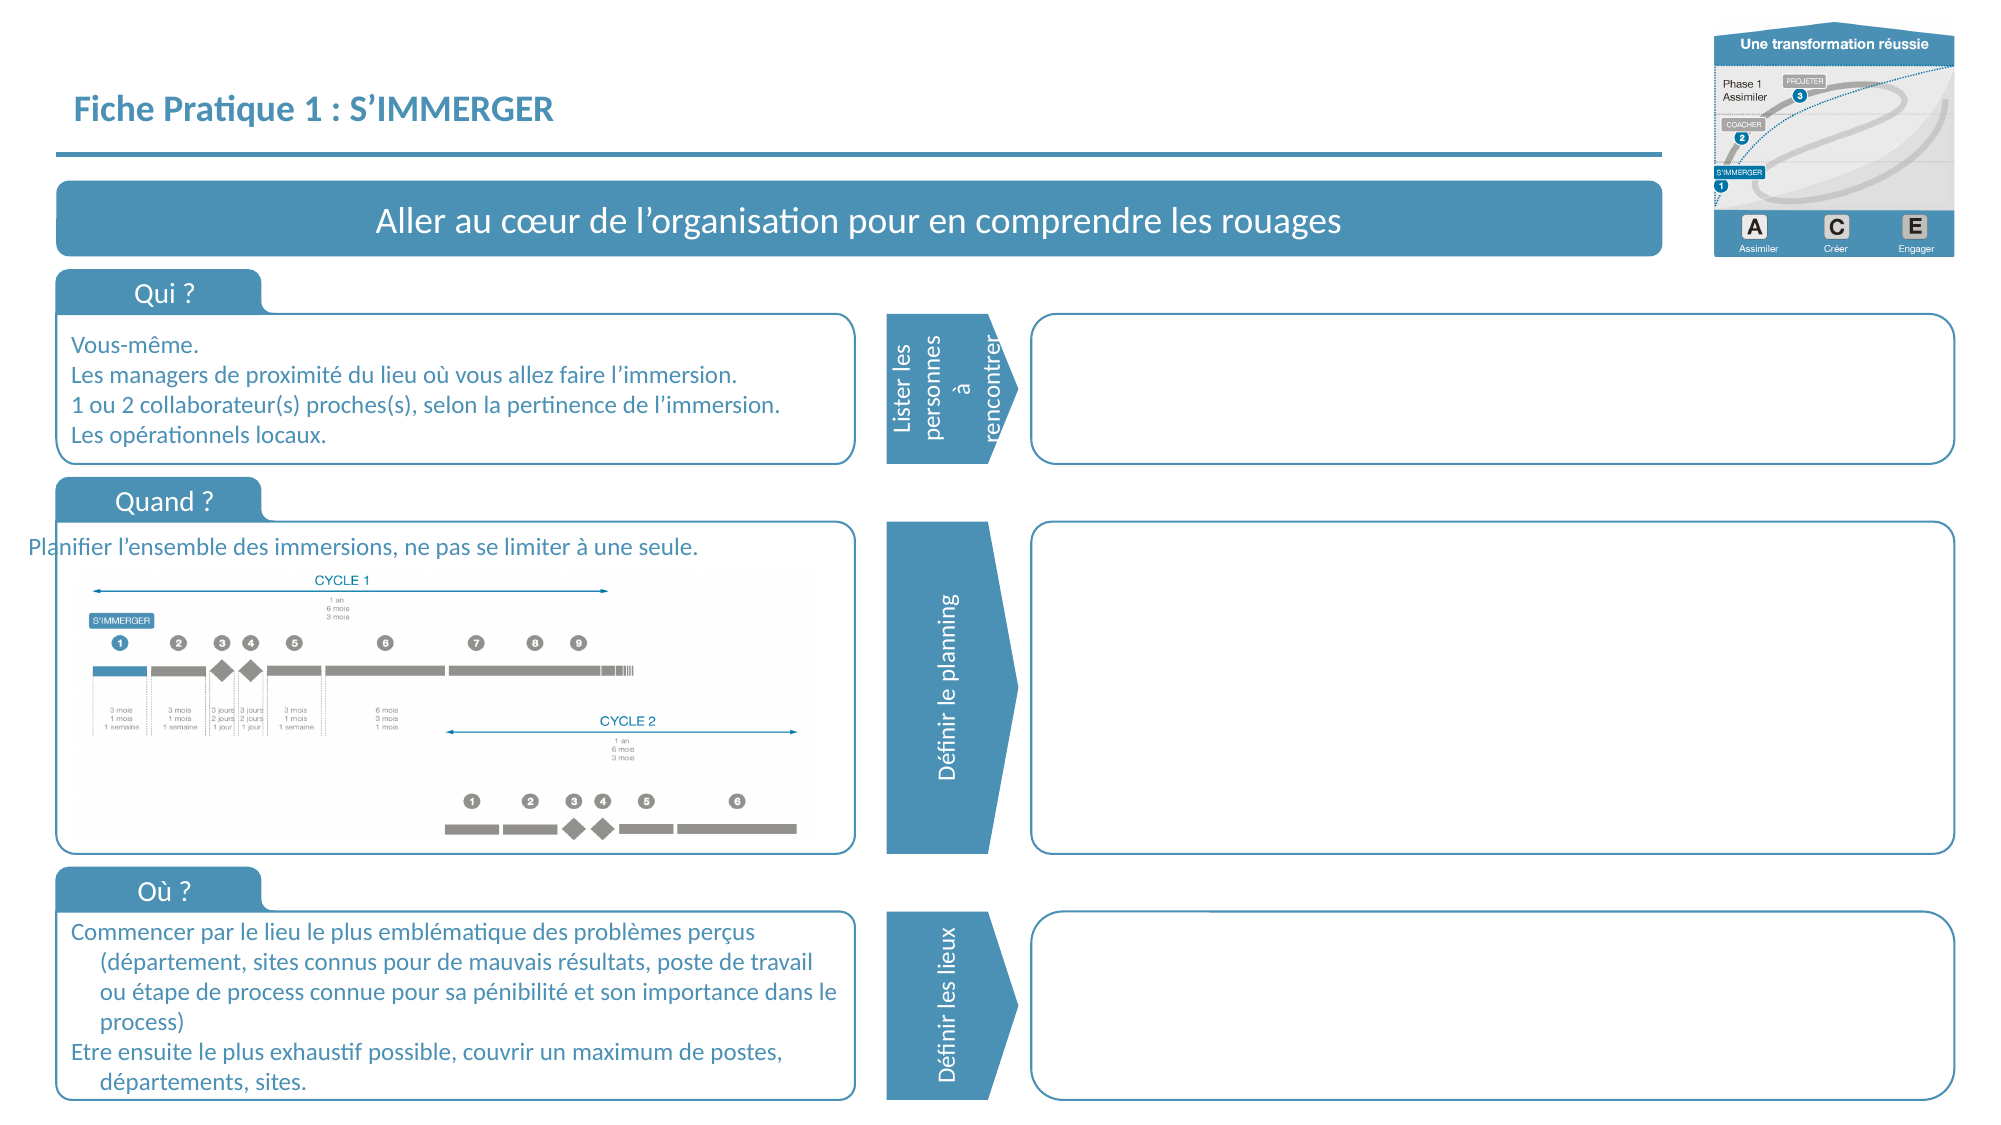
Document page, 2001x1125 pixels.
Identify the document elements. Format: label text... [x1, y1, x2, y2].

text_box [1030, 312, 1956, 465]
picture [1714, 20, 1955, 257]
text_box Aller au cœur de l’organisation pour en comprendre les rouages [55, 179, 1664, 258]
text_box Planifier l’ensemble des immersions, ne pas se limiter à une seule. [13, 523, 310, 568]
text_box [1030, 520, 1956, 855]
text_box Définir les lieux [885, 910, 1020, 1101]
text_box Définir le planning [885, 520, 1020, 855]
text_box Commencer par le lieu le plus emblématique des problèmes perçus (département, sites connus pour de mauvais résultats, poste de travail ou étape de process connue pour sa pénibilité et son importance dans le process) Etre ensuite le plus exhaustif possible, couvrir un maximum de postes, départements, sites. [55, 910, 856, 1101]
text_box Lister les personnes à rencontrer [885, 312, 1020, 465]
text_box Planifier l’ensemble des immersions, ne pas se limiter à une seule. [584, 523, 809, 568]
text_box Où ? [55, 866, 270, 910]
text_box Qui ? [55, 269, 275, 316]
text_box [1030, 910, 1956, 1101]
text_box [584, 520, 856, 855]
text_box Vous-même. Les managers de proximité du lieu où vous allez faire l’immersion. 1 ou 2 collaborateur(s) proches(s), selon la pertinence de l’immersion. Les opérationnels locaux. [55, 312, 856, 465]
picture [310, 333, 584, 1081]
text_box Quand ? [55, 476, 270, 520]
text_box Fiche Pratique 1 : S’IMMERGER [58, 76, 570, 136]
text_box [55, 568, 310, 855]
